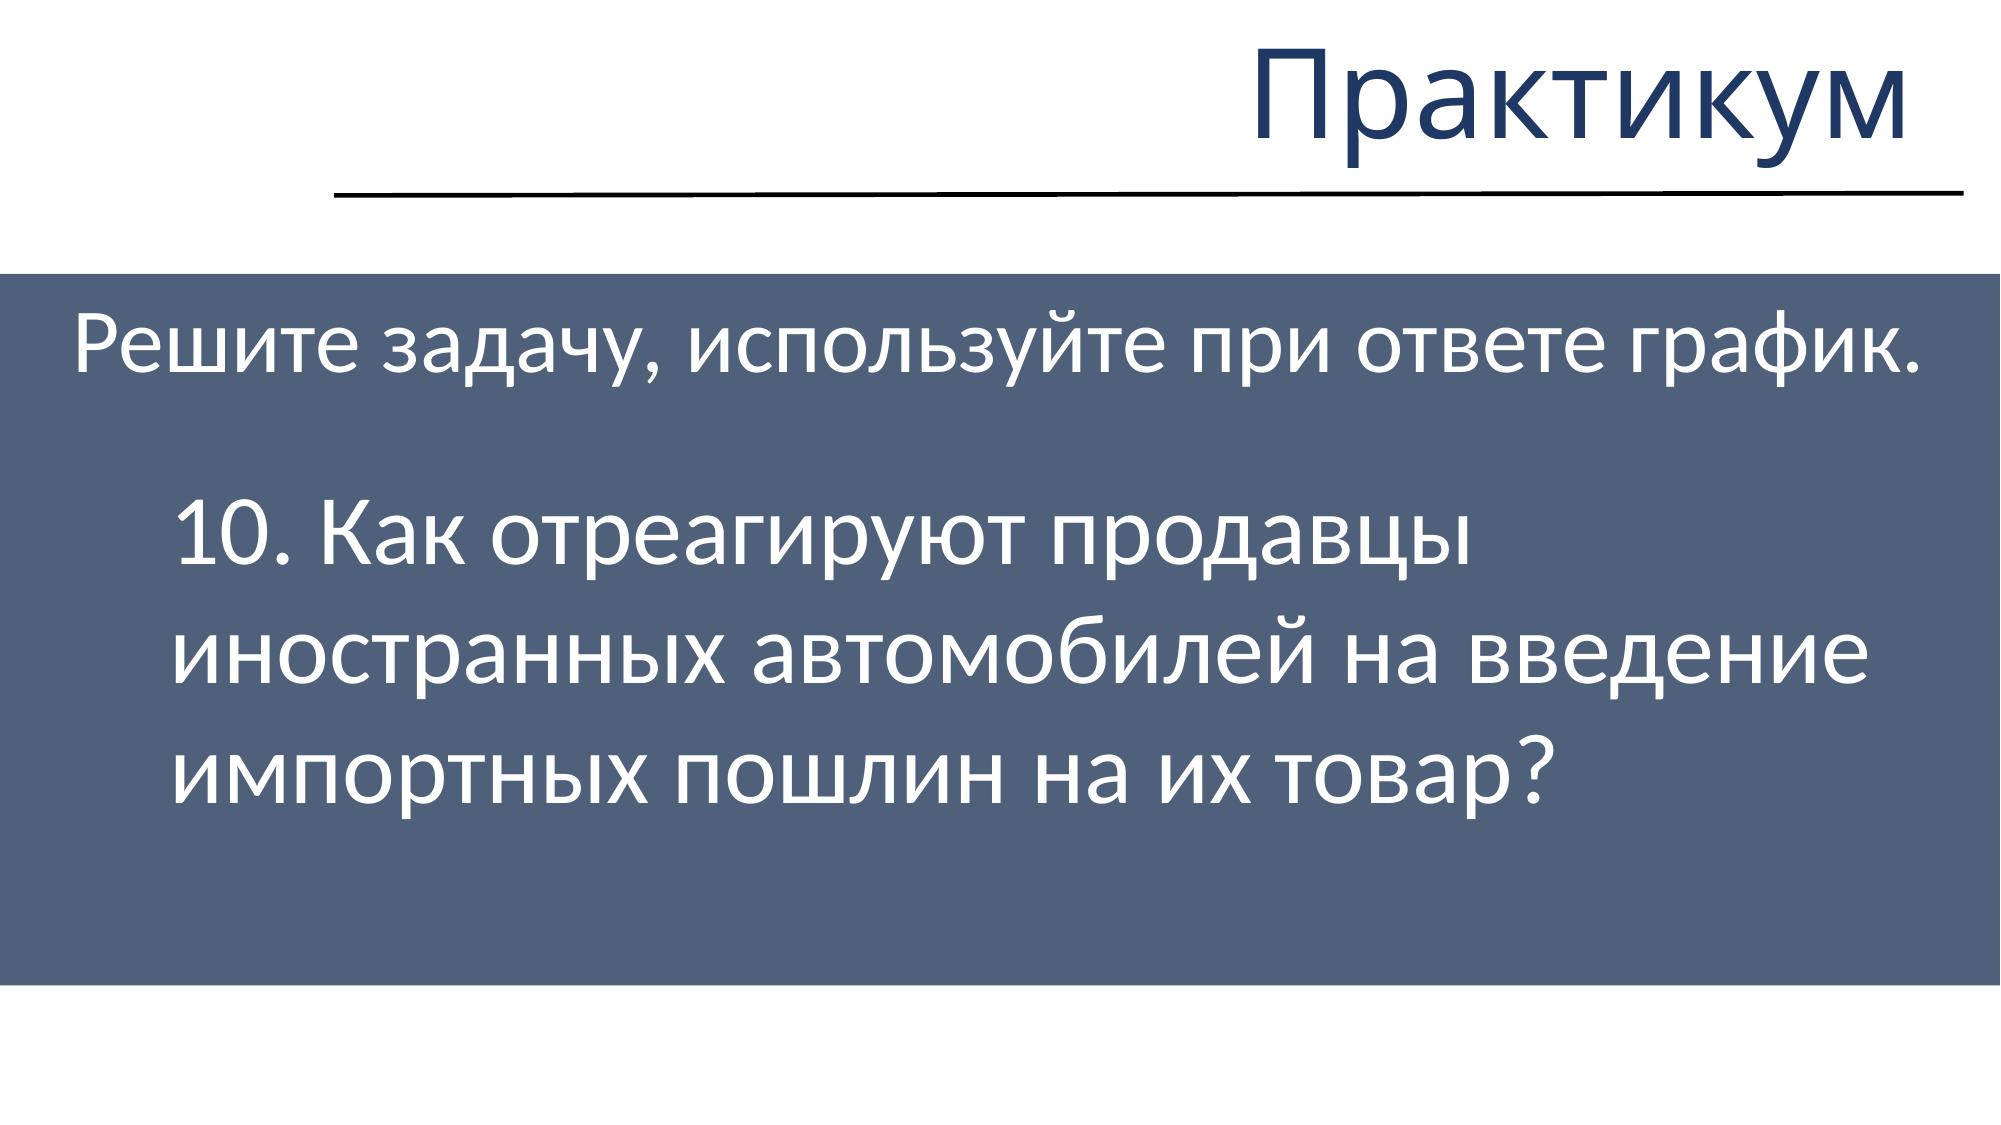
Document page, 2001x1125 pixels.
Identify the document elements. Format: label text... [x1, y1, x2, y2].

text_box 10. Как отреагируют продавцы иностранных автомобилей на введение импортных пошлин на их товар? [154, 456, 1930, 952]
text_box Практикум [802, 0, 1930, 192]
text_box [0, 273, 2000, 986]
text_box Решите задачу, используйте при ответе график. [57, 273, 1972, 399]
